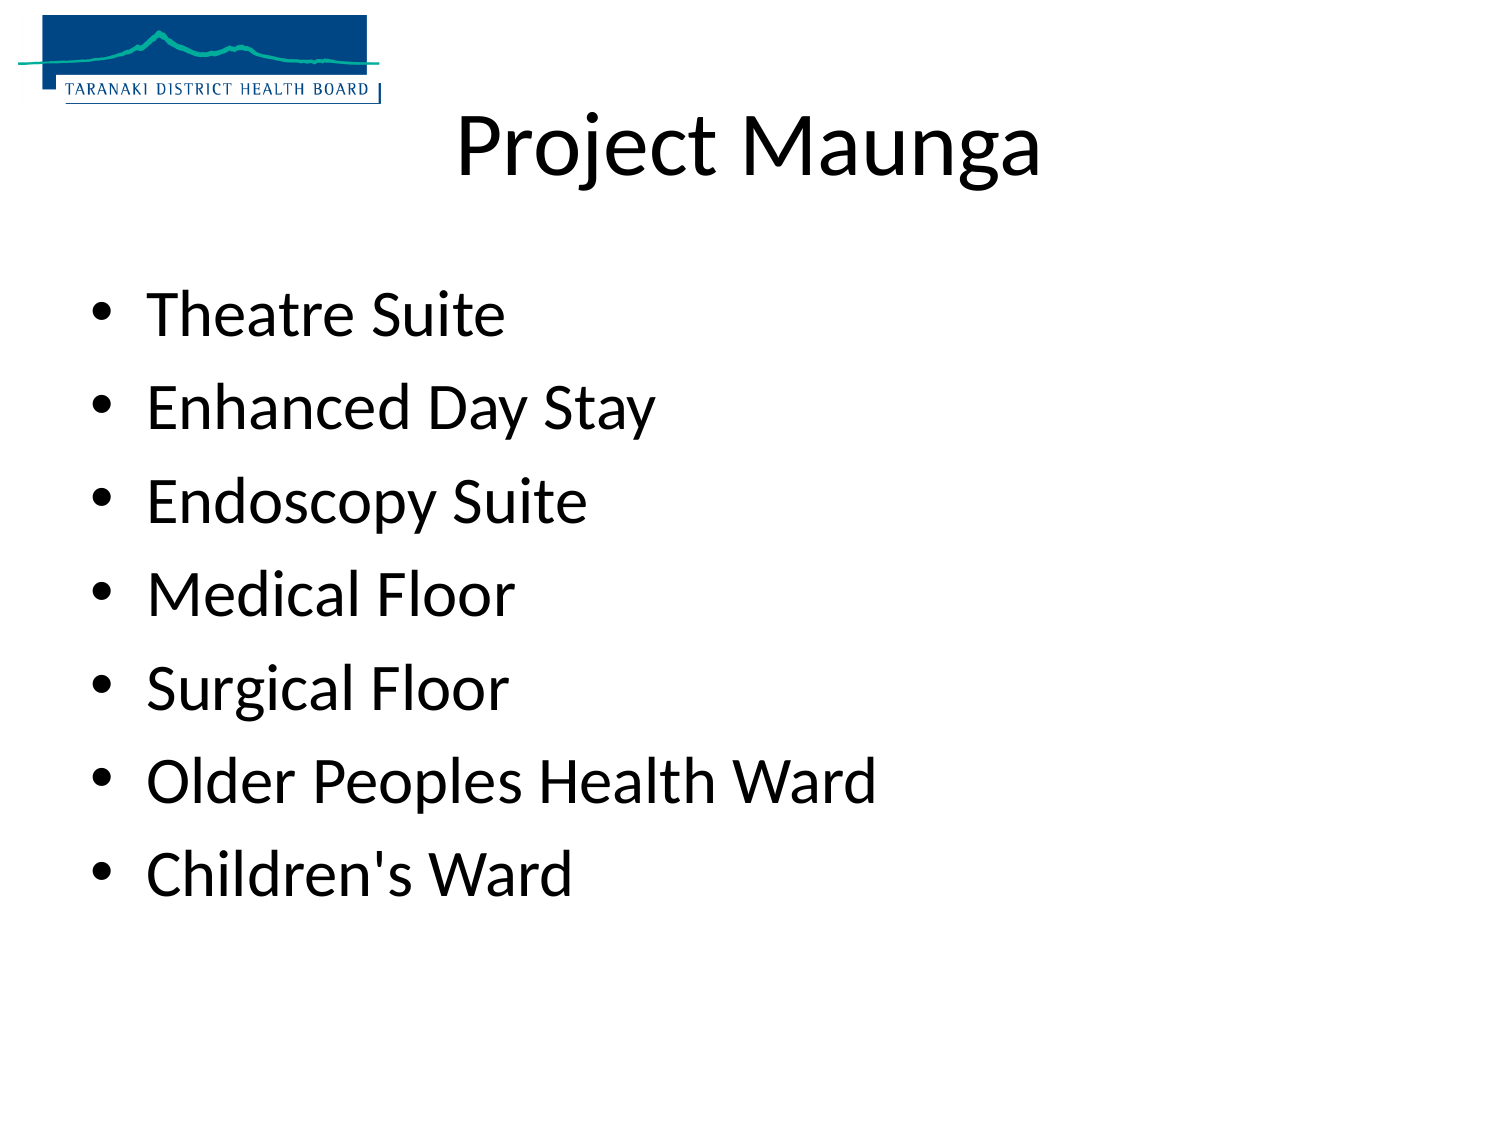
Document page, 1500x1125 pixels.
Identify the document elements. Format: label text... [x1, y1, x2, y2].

title Project Maunga [75, 45, 1425, 233]
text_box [17, 15, 381, 104]
list Theatre Suite Enhanced Day Stay Endoscopy Suite Medical Floor Surgical Floor Older Peoples Health Ward Children's Ward [75, 262, 1425, 1005]
